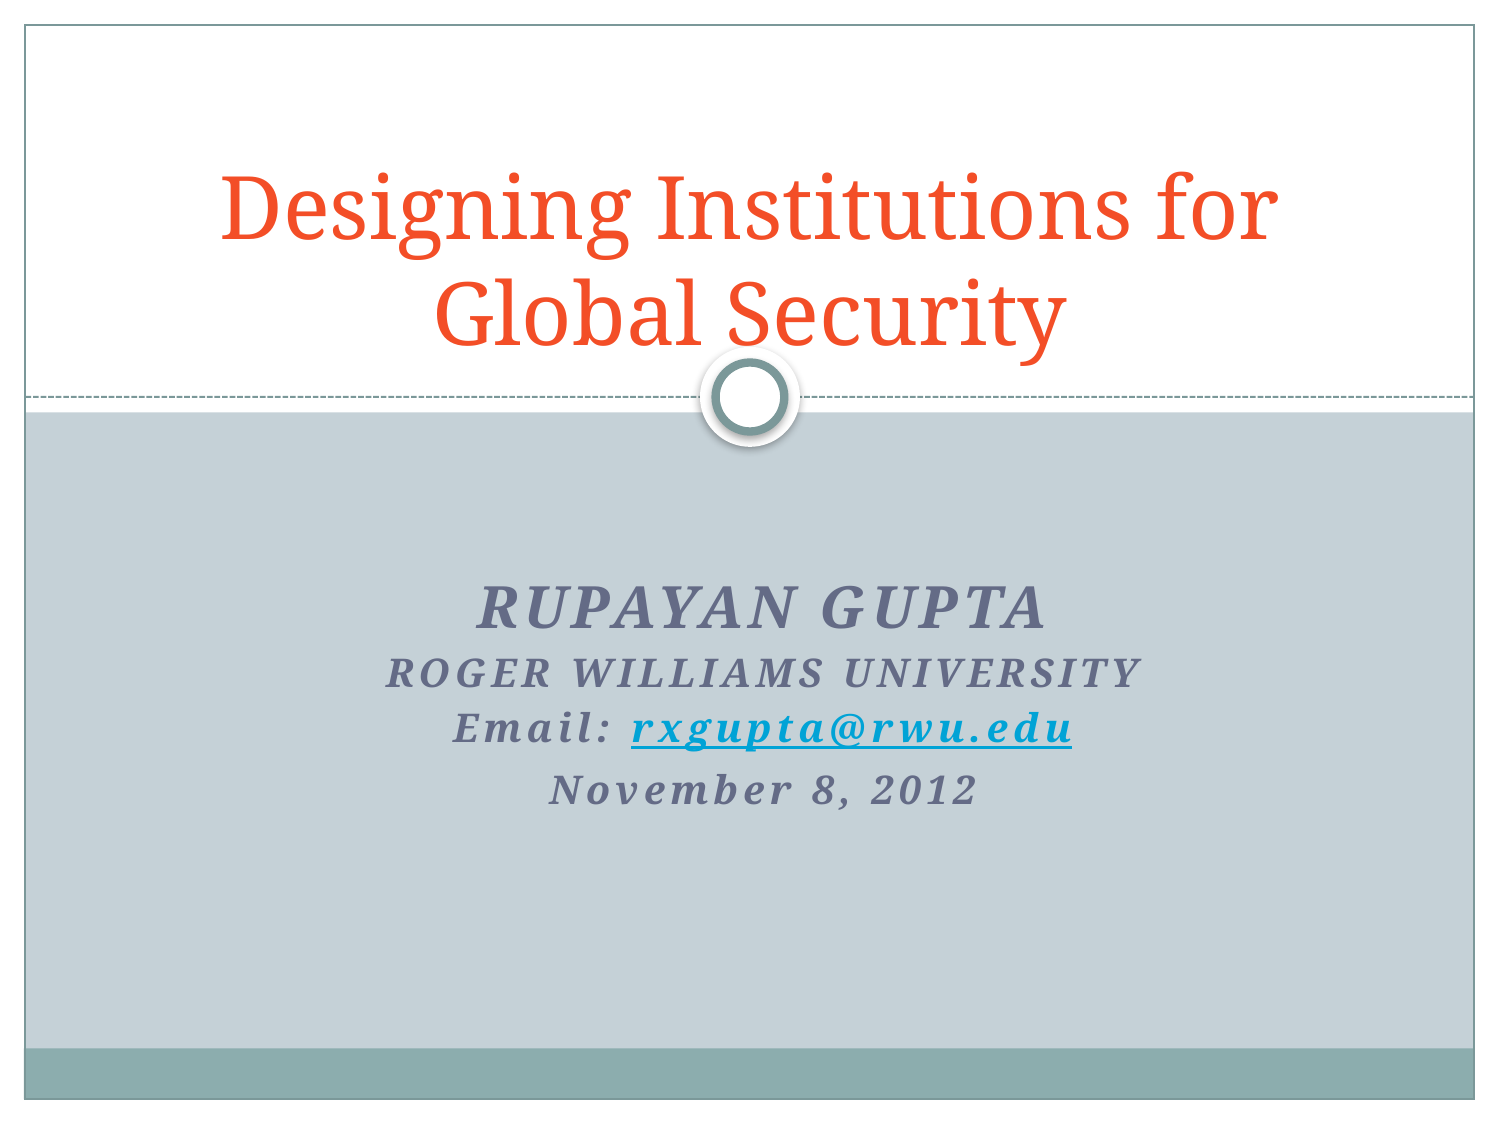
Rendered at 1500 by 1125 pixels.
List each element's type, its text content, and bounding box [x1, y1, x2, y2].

title Designing Institutions for Global Security [87, 37, 1413, 476]
subtitle Rupayan Gupta Roger Williams university Email: rxgupta@rwu.edu November 8, 2012 [99, 562, 1426, 963]
